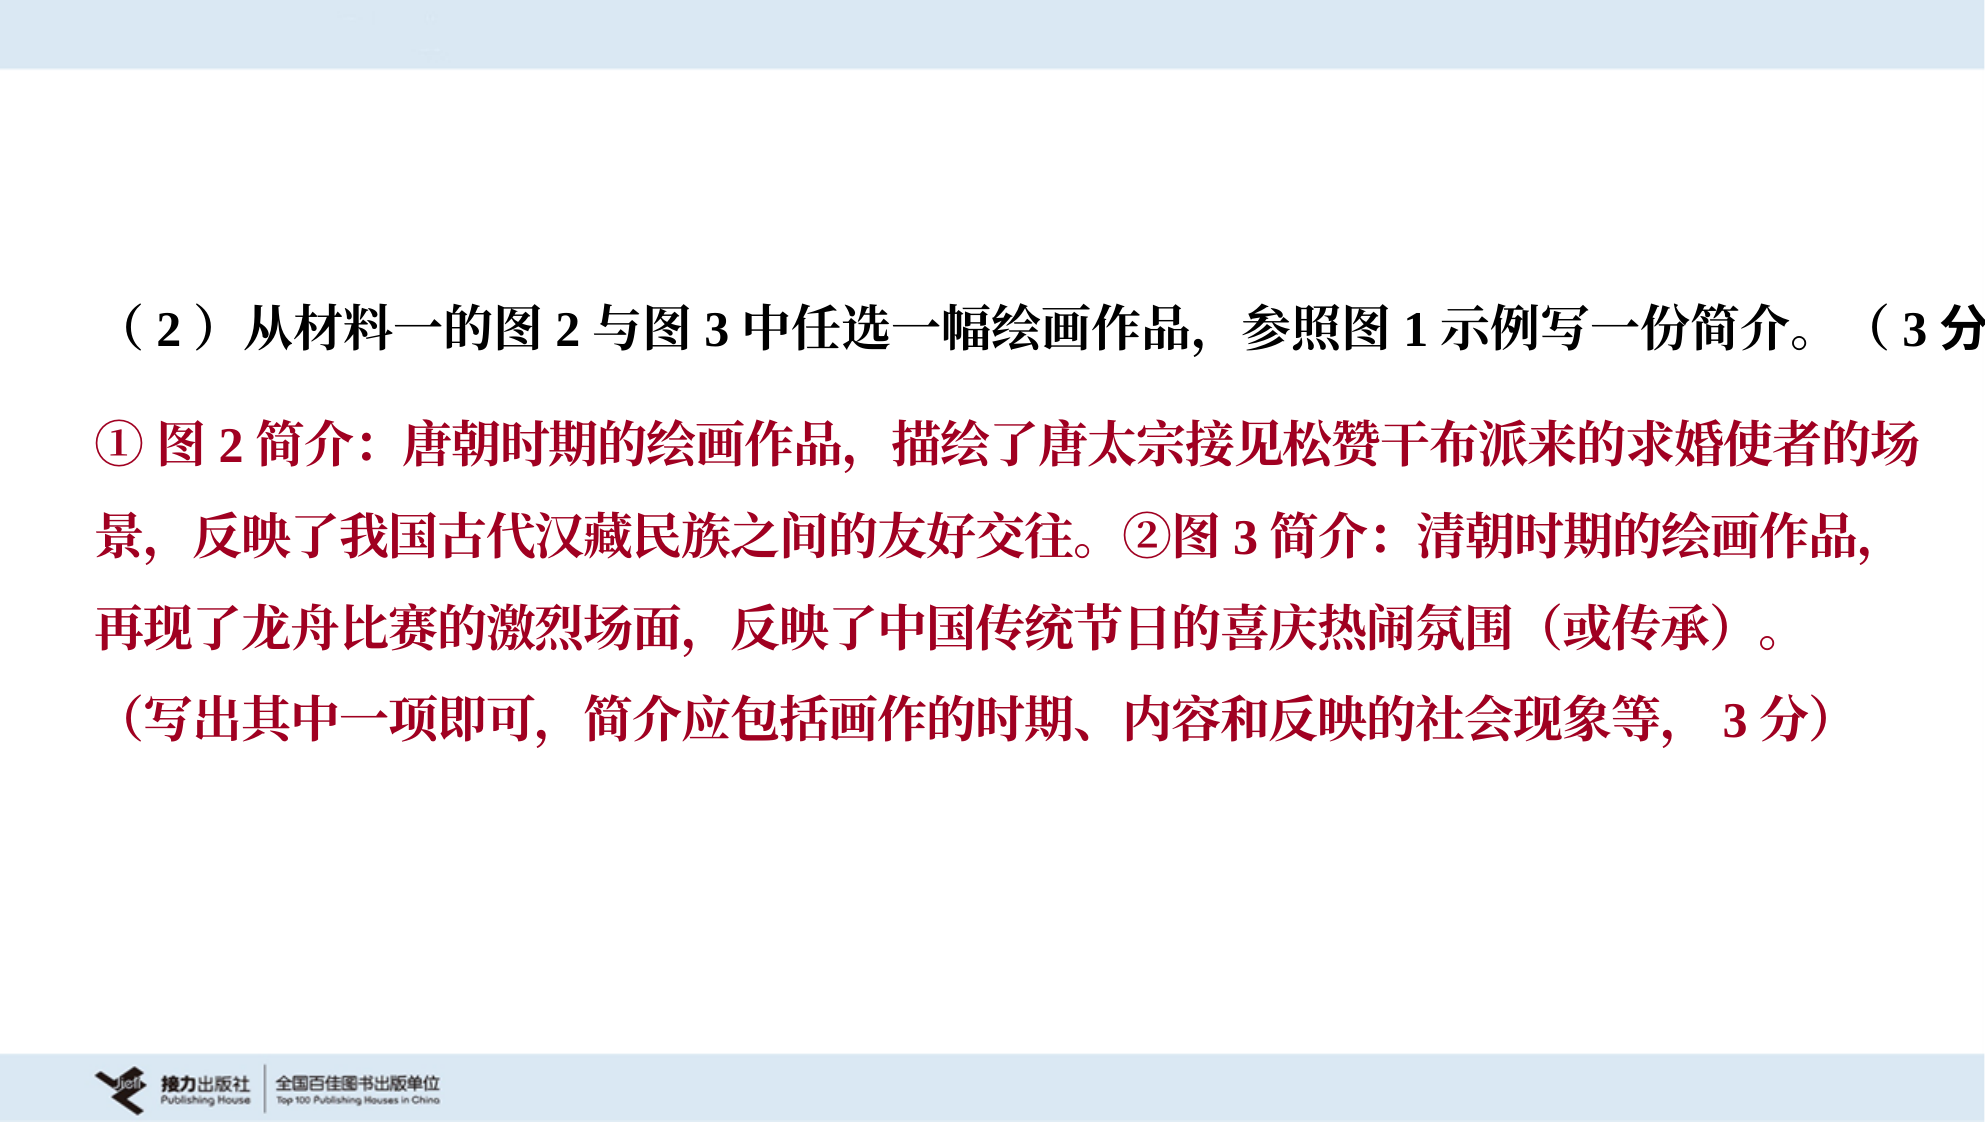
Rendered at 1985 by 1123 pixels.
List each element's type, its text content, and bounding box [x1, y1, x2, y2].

text_box （2）从材料一的图2与图3中任选一幅绘画作品，参照图1示例写一份简介。（3分） [94, 265, 1892, 362]
picture [0, 0, 1985, 1122]
text_box ①图2简介：唐朝时期的绘画作品，描绘了唐太宗接见松赞干布派来的求婚使者的场 景，反映了我国古代汉藏民族之间的友好交往。②图3简介：清朝时期的绘画作品， 再现了龙舟比赛的激烈场面，反映了中国传统节日的喜庆热闹氛围（或传承）。 （写出其中一项即可，简介应包括画作的时期、内容和反映的社会现象等，3分） [94, 381, 1892, 748]
